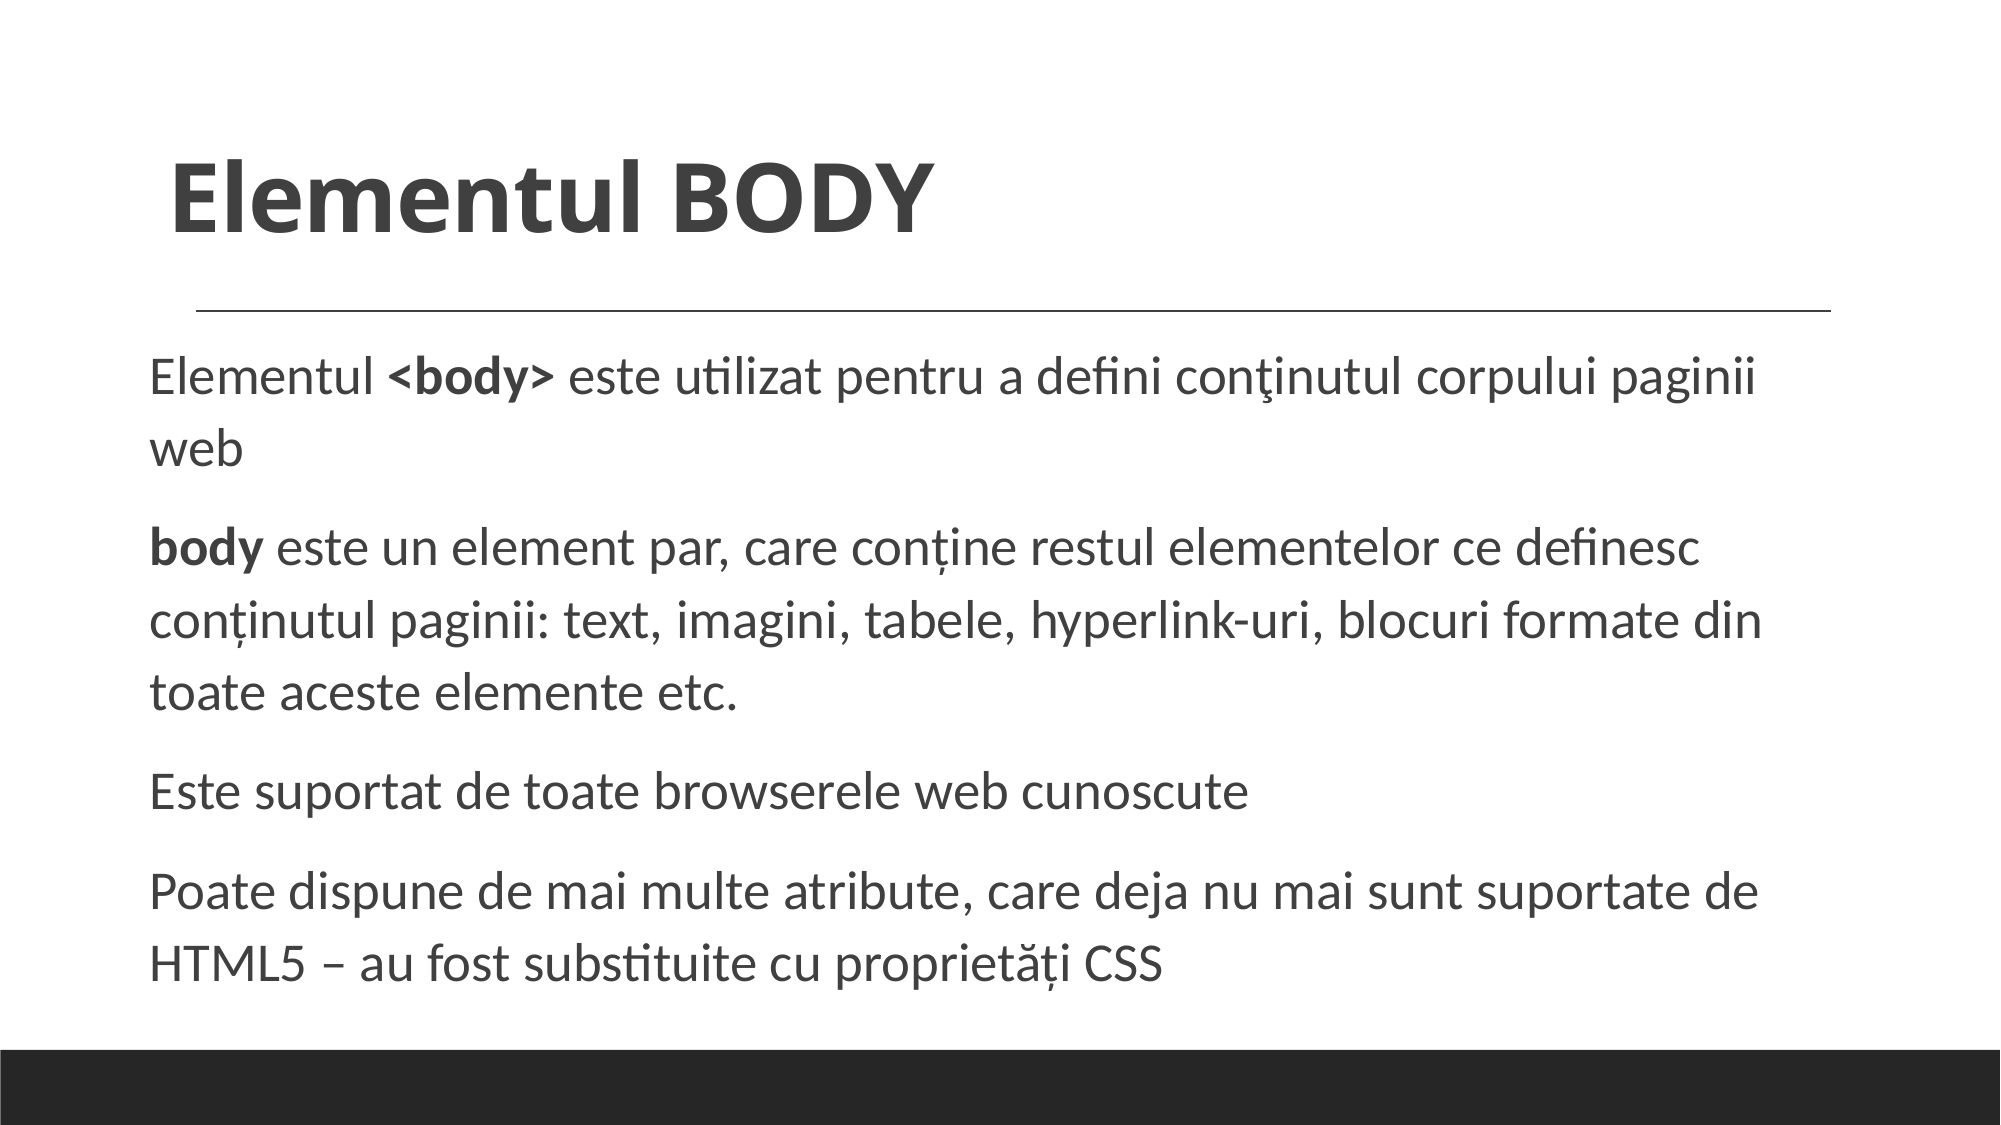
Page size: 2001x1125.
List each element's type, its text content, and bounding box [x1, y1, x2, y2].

list Elementul <body> este utilizat pentru a defini conţinutul corpului paginii web body este un element par, care conţine restul elementelor ce definesc conţinutul paginii: text, imagini, tabele, hyperlink-uri, blocuri formate din toate aceste elemente etc. Este suportat de toate browserele web cunoscute Poate dispune de mai multe atribute, care deja nu mai sunt suportate de HTML5 – au fost substituite cu proprietăți CSS [135, 325, 1854, 1000]
title Elementul BODY [152, 125, 1503, 261]
text_box [481, 137, 511, 242]
